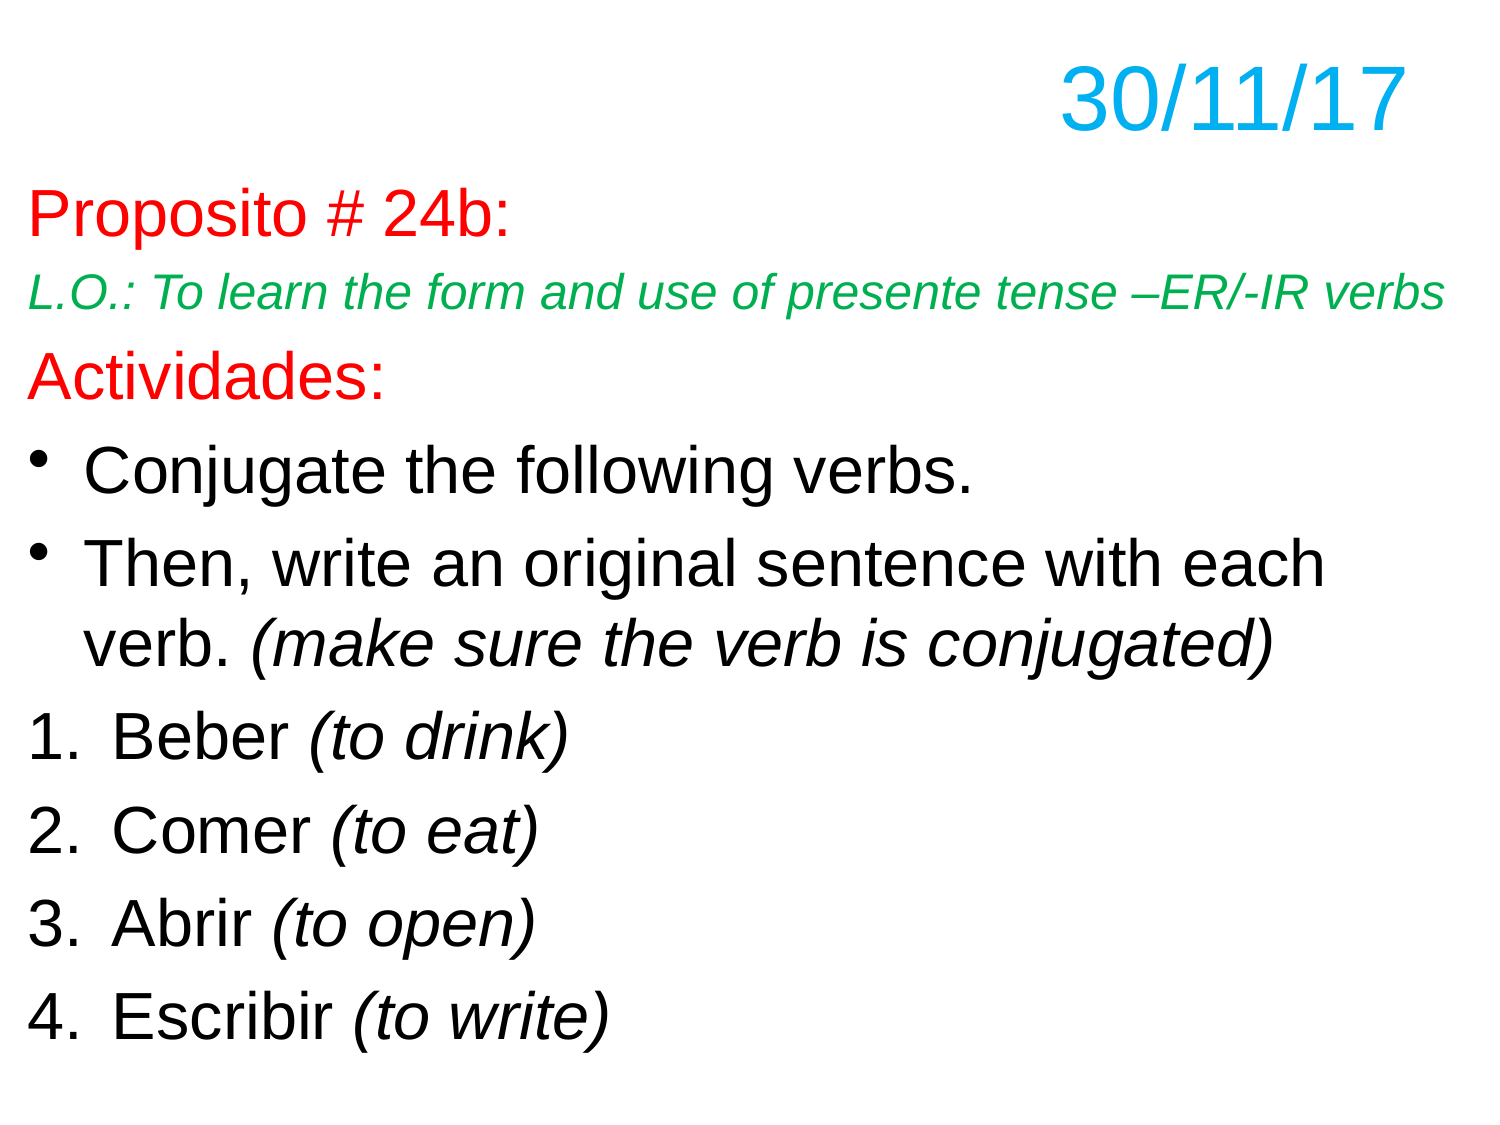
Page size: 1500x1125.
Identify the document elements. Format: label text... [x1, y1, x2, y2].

title 30/11/17 [75, 0, 1425, 162]
list Proposito # 24b: L.O.: To learn the form and use of presente tense –ER/-IR verbs Actividades: Conjugate the following verbs. Then, write an original sentence with each verb. (make sure the verb is conjugated) Beber (to drink) Comer (to eat) Abrir (to open) Escribir (to write) [12, 162, 1475, 1113]
